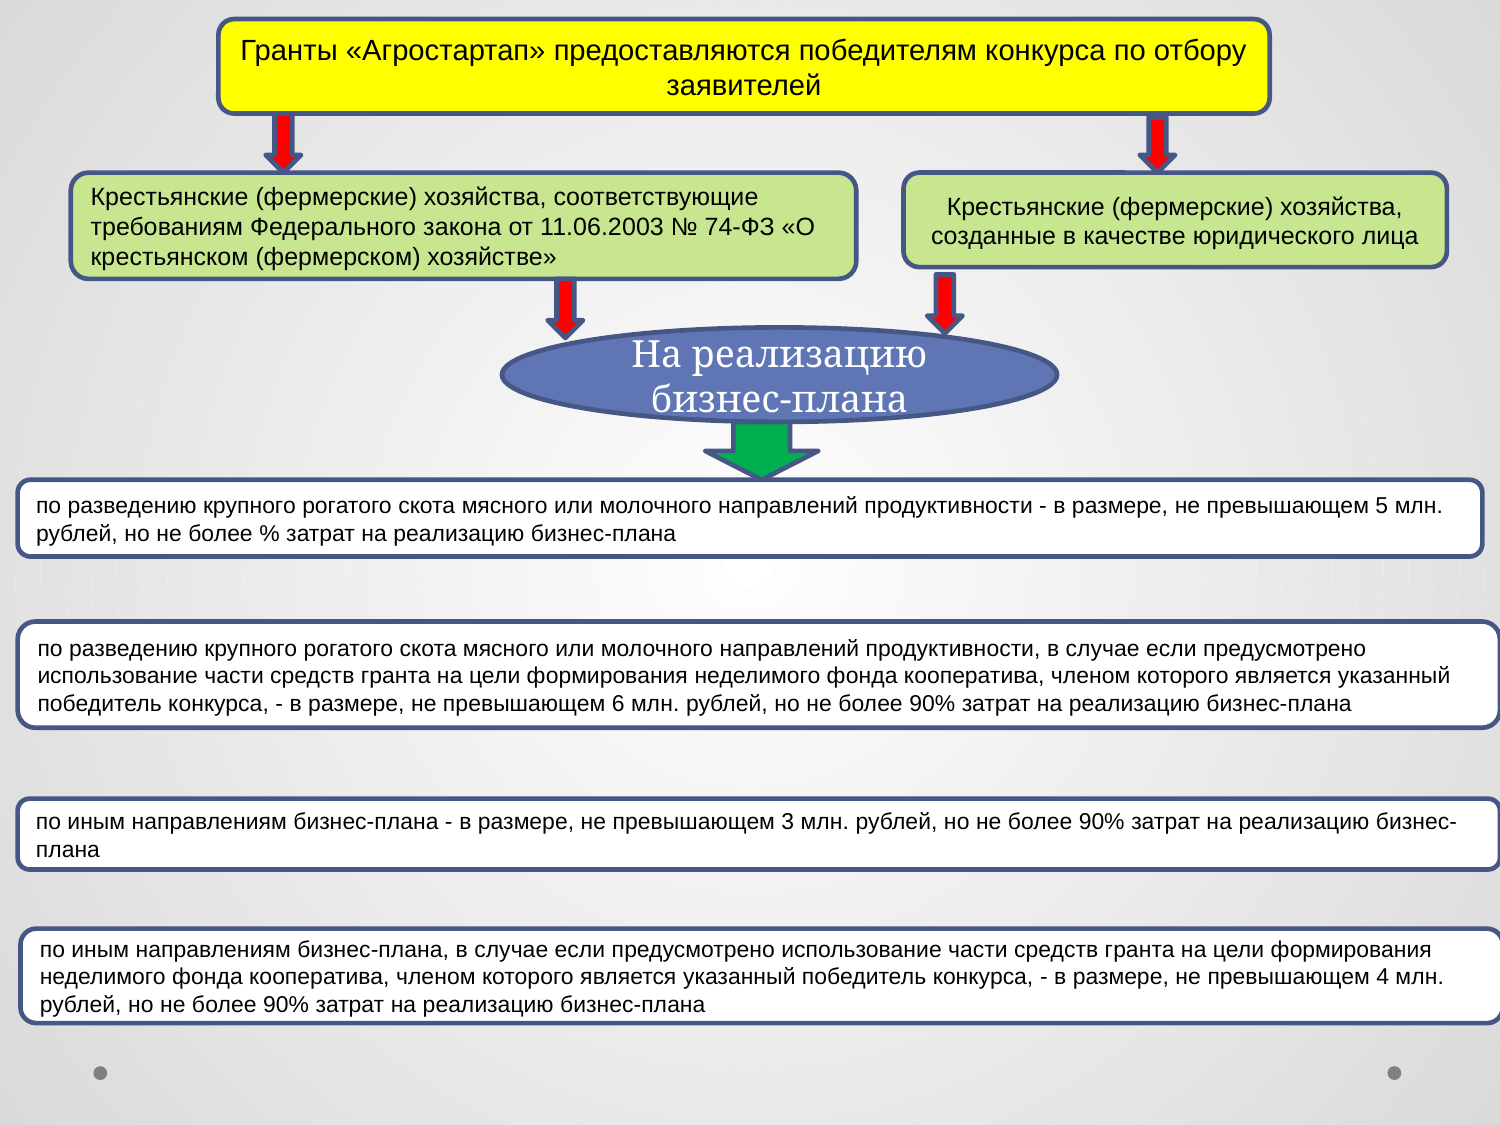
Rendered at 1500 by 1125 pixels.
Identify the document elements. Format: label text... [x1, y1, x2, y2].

text_box [545, 276, 586, 341]
text_box Крестьянские (фермерские) хозяйства, соответствующие требованиям Федерального закона от 11.06.2003 № 74-ФЗ «О крестьянском (фермерском) хозяйстве» [68, 170, 859, 282]
text_box [924, 272, 965, 336]
text_box по иным направлениям бизнес-плана - в размере, не превышающем 3 млн. рублей, но не более 90% затрат на реализацию бизнес-плана [15, 796, 1500, 872]
text_box [702, 419, 821, 477]
text_box [263, 111, 304, 170]
text_box Гранты «Агростартап» предоставляются победителям конкурса по отбору заявителей [215, 16, 1273, 116]
text_box На реализацию бизнес-плана [499, 325, 1060, 425]
text_box по разведению крупного рогатого скота мясного или молочного направлений продуктивности - в размере, не превышающем 5 млн. рублей, но не более % затрат на реализацию бизнес-плана [15, 477, 1485, 559]
text_box [1137, 115, 1178, 170]
text_box Крестьянские (фермерские) хозяйства, созданные в качестве юридического лица [901, 170, 1450, 270]
text_box по разведению крупного рогатого скота мясного или молочного направлений продуктивности, в случае если предусмотрено использование части средств гранта на цели формирования неделимого фонда кооператива, членом которого является указанный победитель конкурса, - в размере, не превышающем 6 млн. рублей, но не более 90% затрат на реализацию бизнес-плана [15, 619, 1500, 731]
text_box по иным направлениям бизнес-плана, в случае если предусмотрено использование части средств гранта на цели формирования неделимого фонда кооператива, членом которого является указанный победитель конкурса, - в размере, не превышающем 4 млн. рублей, но не более 90% затрат на реализацию бизнес-плана [18, 926, 1500, 1026]
